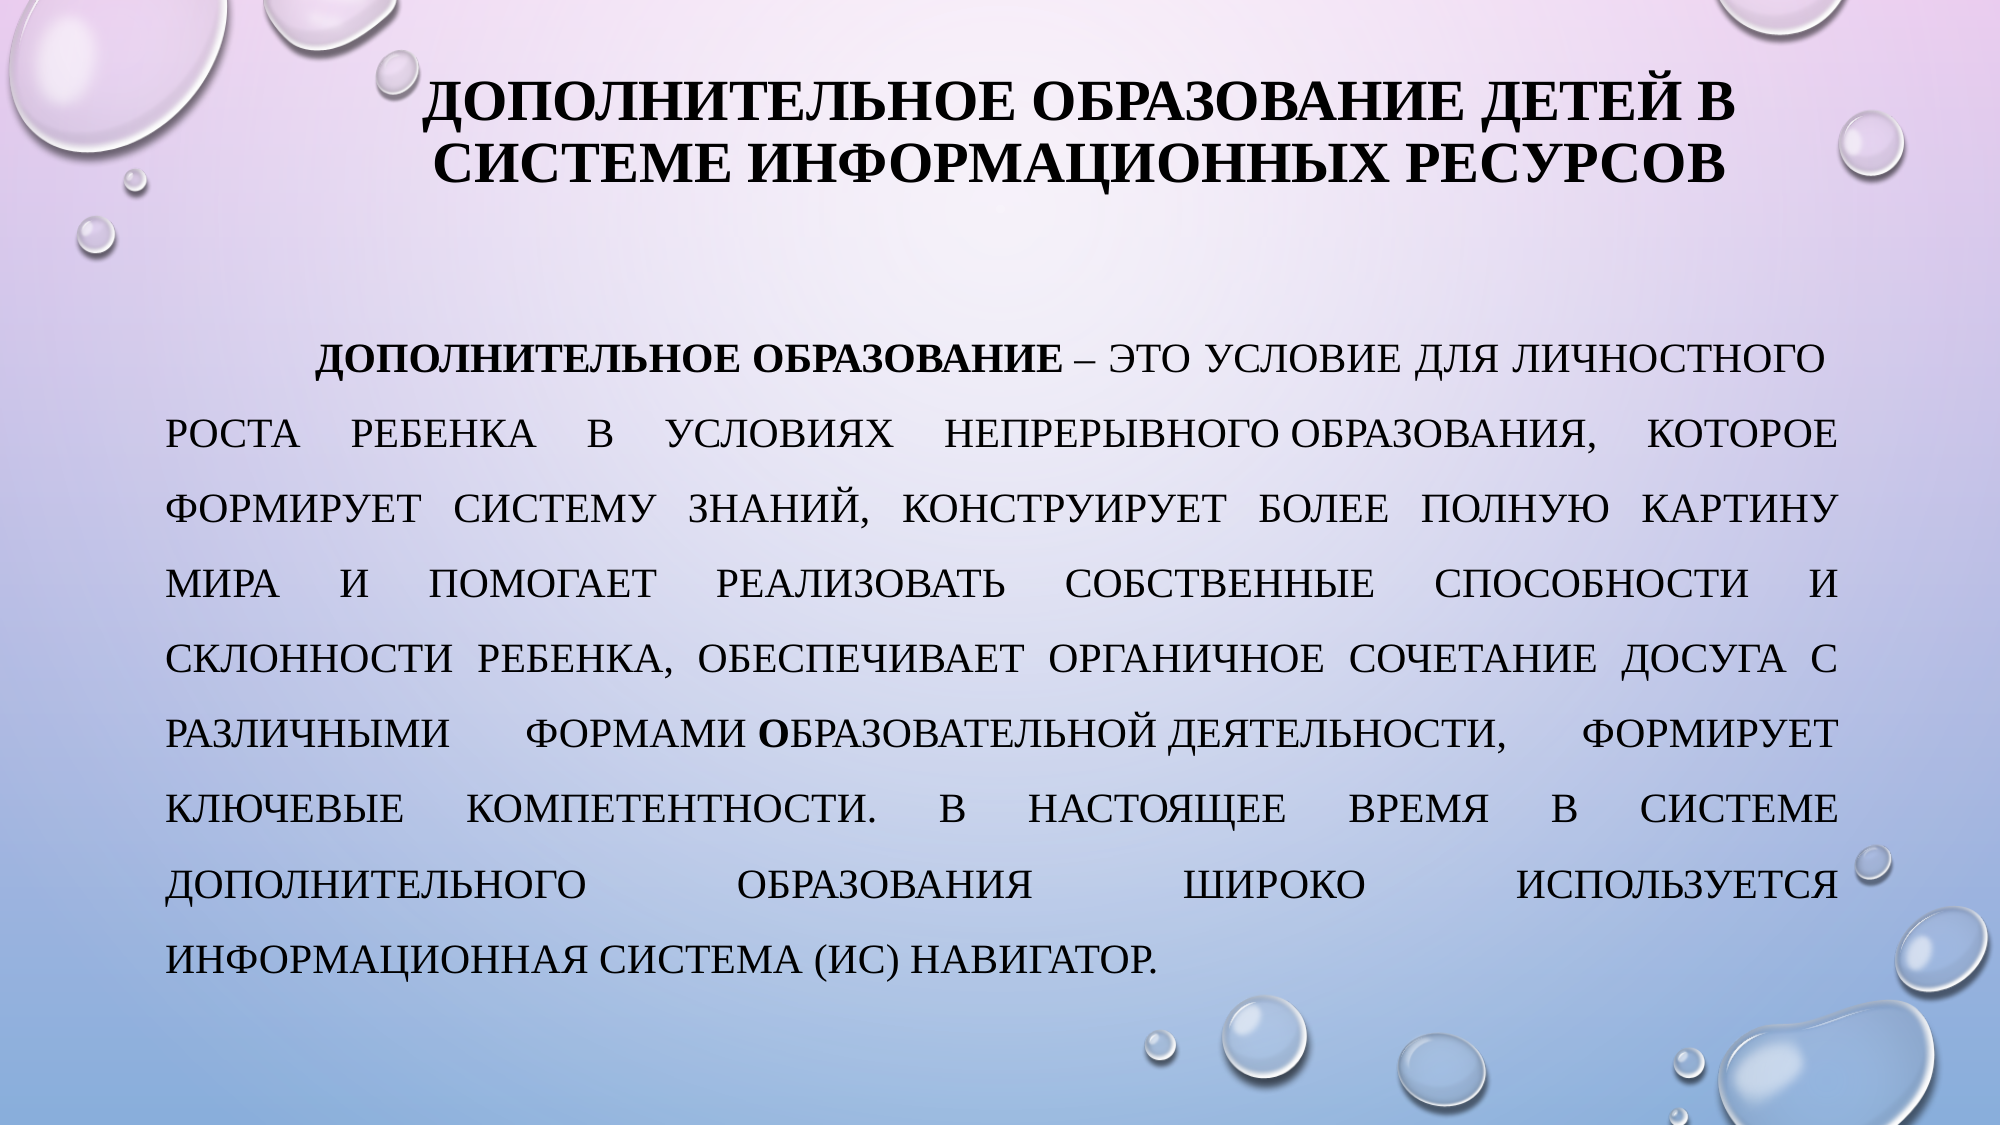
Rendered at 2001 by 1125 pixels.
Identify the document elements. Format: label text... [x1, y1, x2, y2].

picture [0, 0, 2000, 1125]
title дополнительное образование детей в системе информационных ресурсов [254, 52, 1905, 284]
list Дополнительное образование – это условие для личностного роста ребенка в условиях непрерывного образования, которое формирует систему знаний, конструирует более полную картину мира и помогает реализовать собственные способности и склонности ребенка, обеспечивает органичное сочетание досуга с различными формами образовательной деятельности, формирует ключевые компетентности. В настоящее время в системе дополнительного образования широко используется информационная система (ИС) Навигатор. [150, 297, 1855, 1028]
